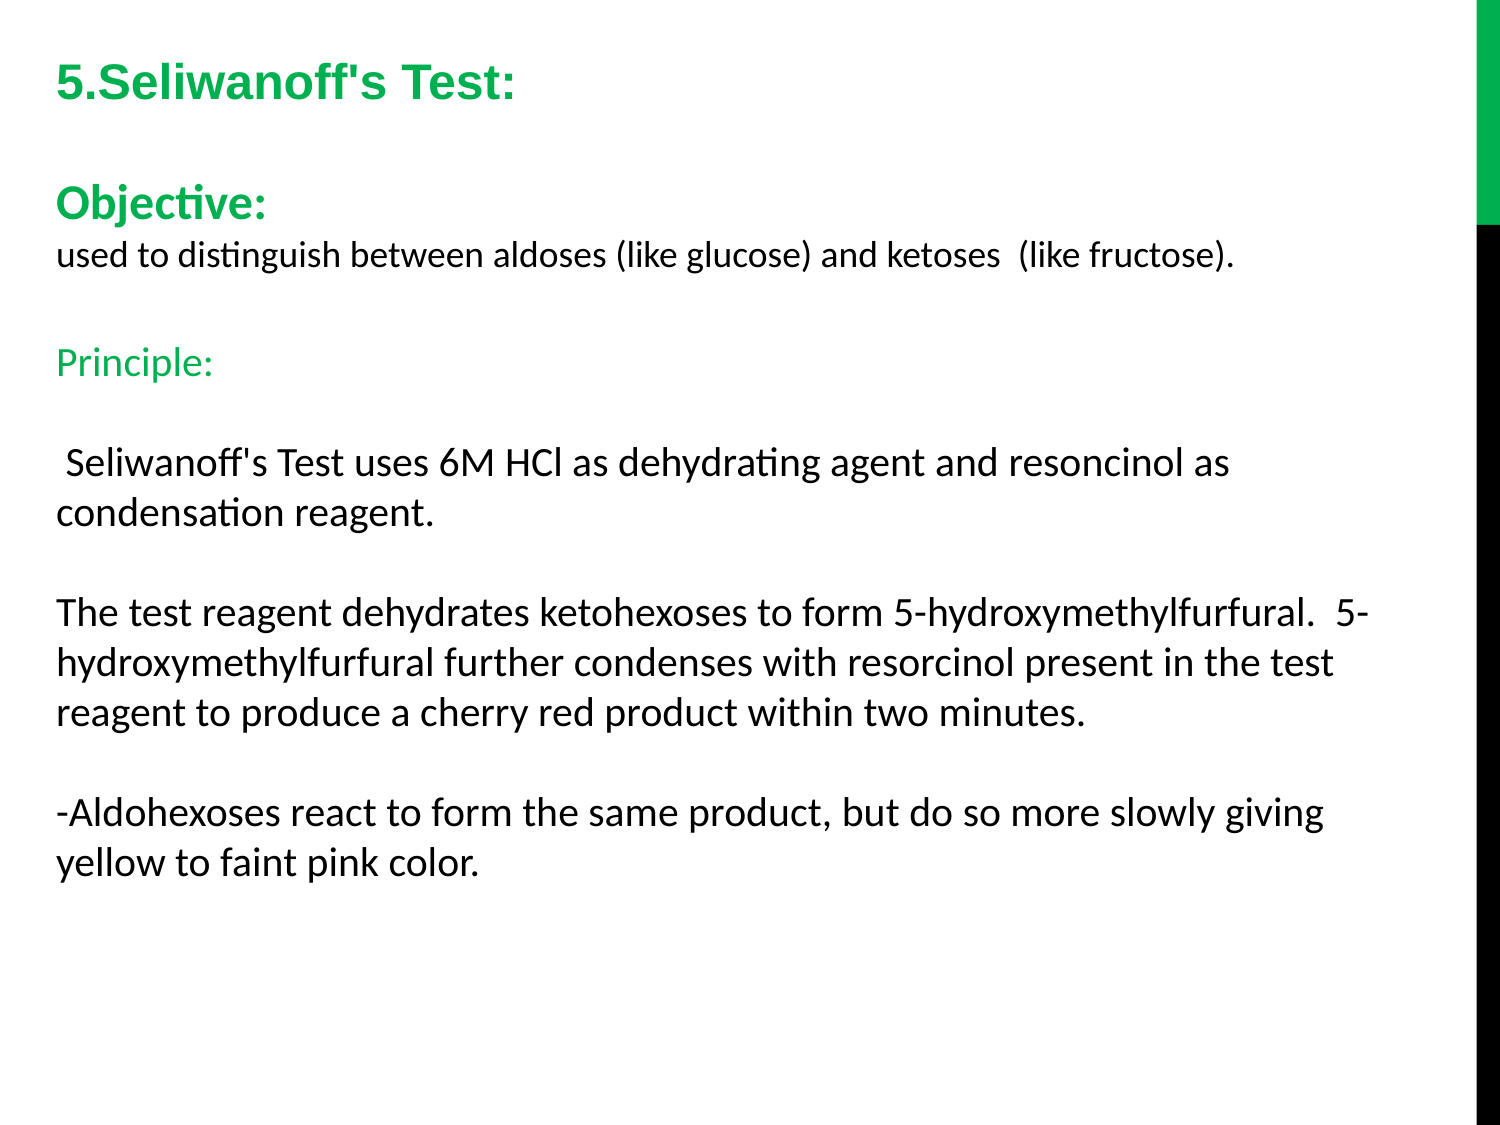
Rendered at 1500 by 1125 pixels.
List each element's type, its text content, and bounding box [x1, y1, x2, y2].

text_box 5.Seliwanoff's Test: Objective: used to distinguish between aldoses (like glucose) and ketoses (like fructose). Principle: Seliwanoff's Test uses 6M HCl as dehydrating agent and resoncinol as condensation reagent. The test reagent dehydrates ketohexoses to form 5-hydroxymethylfurfural. 5-hydroxymethylfurfural further condenses with resorcinol present in the test reagent to produce a cherry red product within two minutes. -Aldohexoses react to form the same product, but do so more slowly giving yellow to faint pink color. [41, 42, 1459, 1003]
